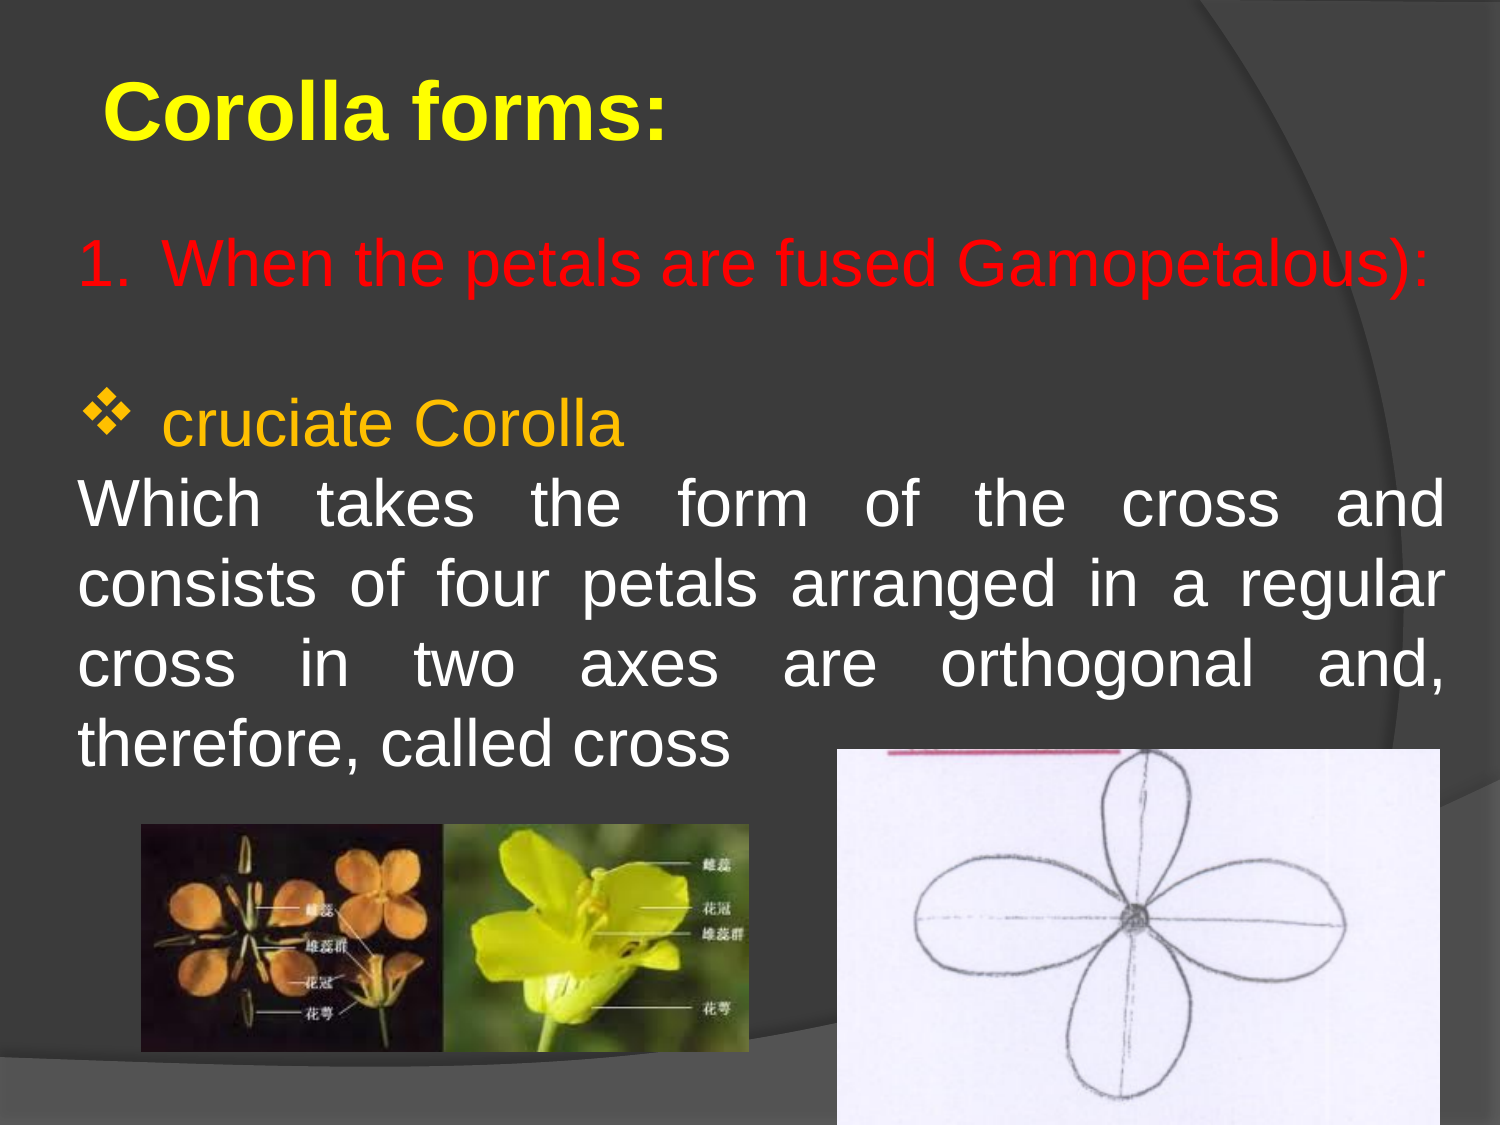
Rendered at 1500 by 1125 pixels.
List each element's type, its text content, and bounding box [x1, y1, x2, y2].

picture [141, 824, 749, 1052]
picture [837, 749, 1440, 1125]
text_box When the petals are fused Gamopetalous): cruciate Corolla Which takes the form of the cross and consists of four petals arranged in a regular cross in two axes are orthogonal and, therefore, called cross [62, 212, 1463, 787]
text_box Corolla forms: [87, 50, 775, 210]
